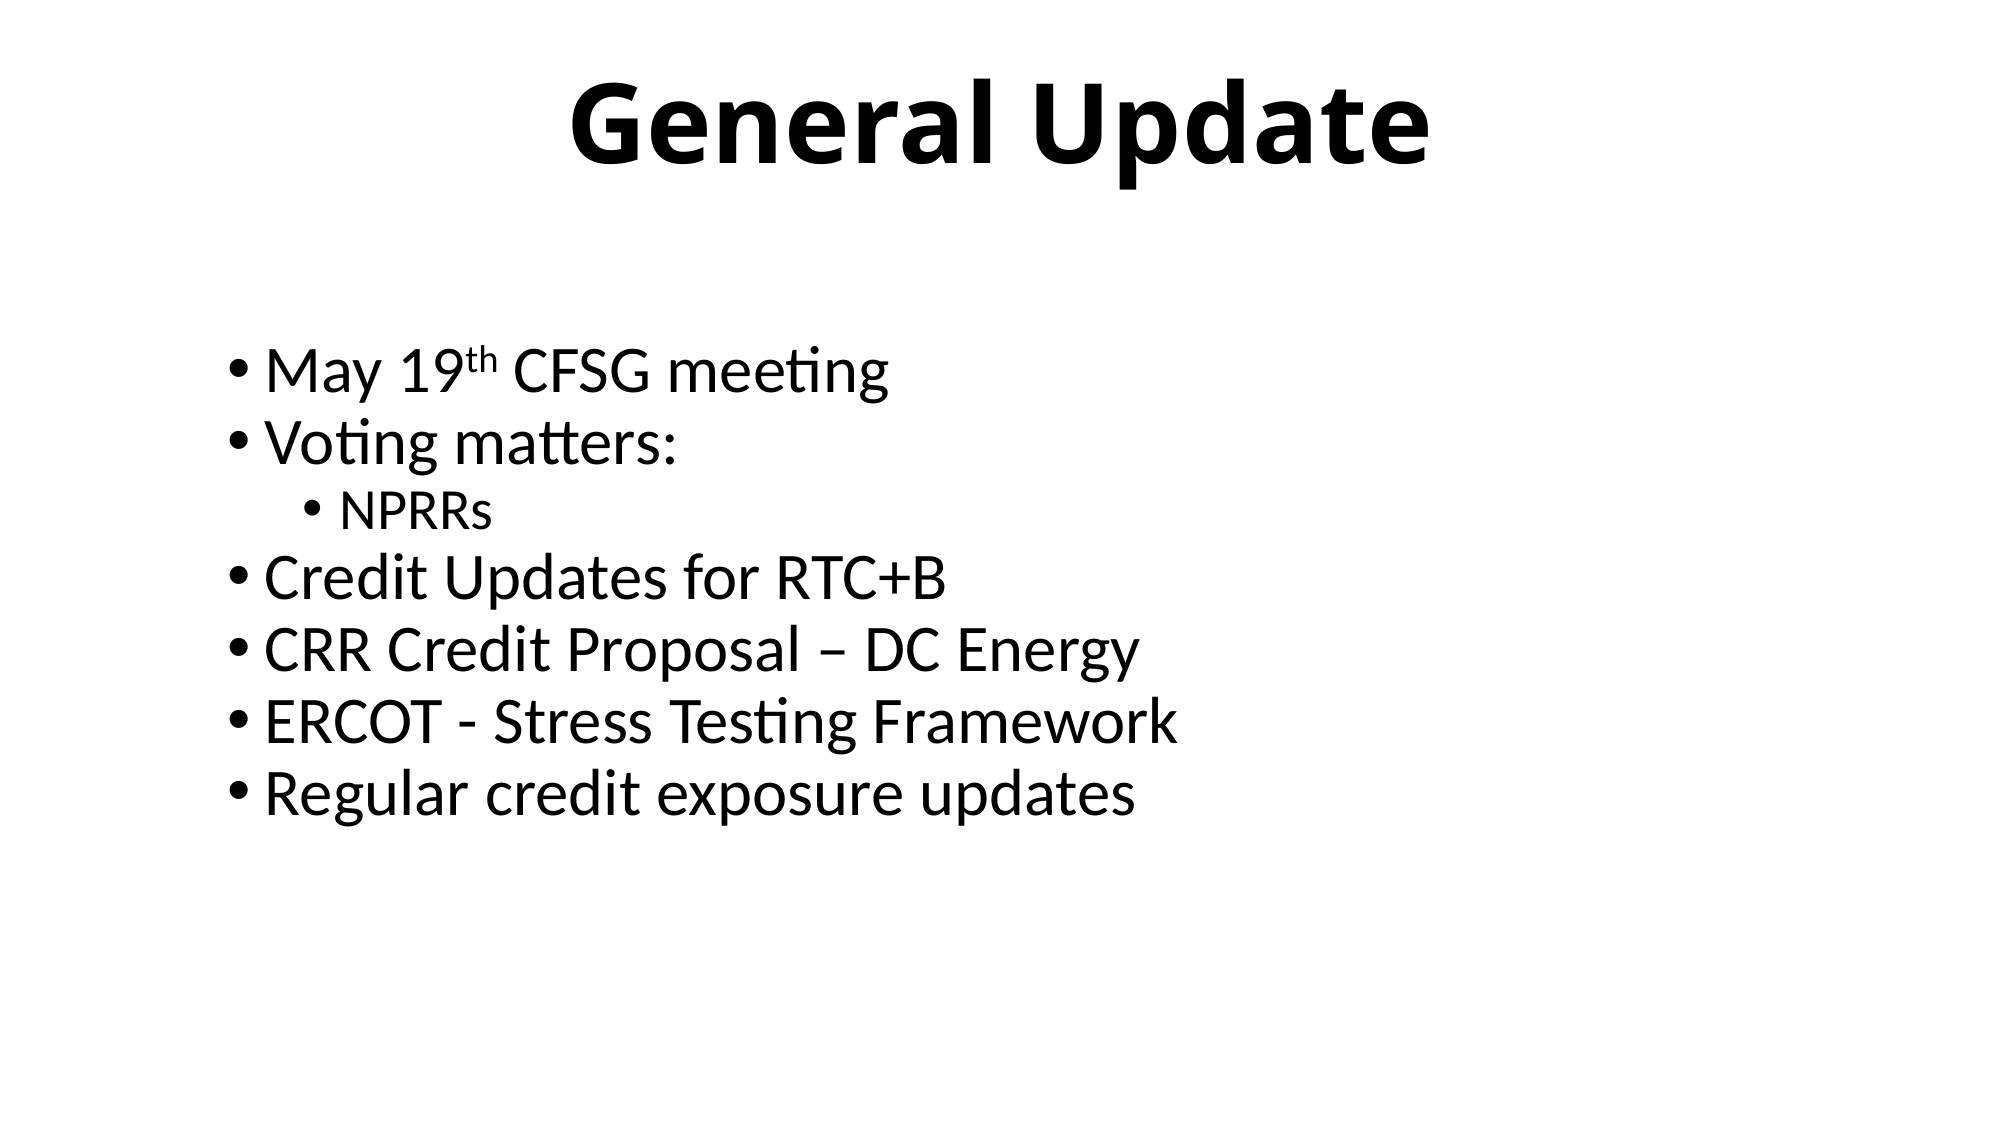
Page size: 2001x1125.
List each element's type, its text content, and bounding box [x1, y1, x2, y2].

title General Update [137, 59, 1863, 278]
list May 19th CFSG meeting Voting matters: NPRRs Credit Updates for RTC+B CRR Credit Proposal – DC Energy ERCOT - Stress Testing Framework Regular credit exposure updates [137, 327, 1863, 937]
